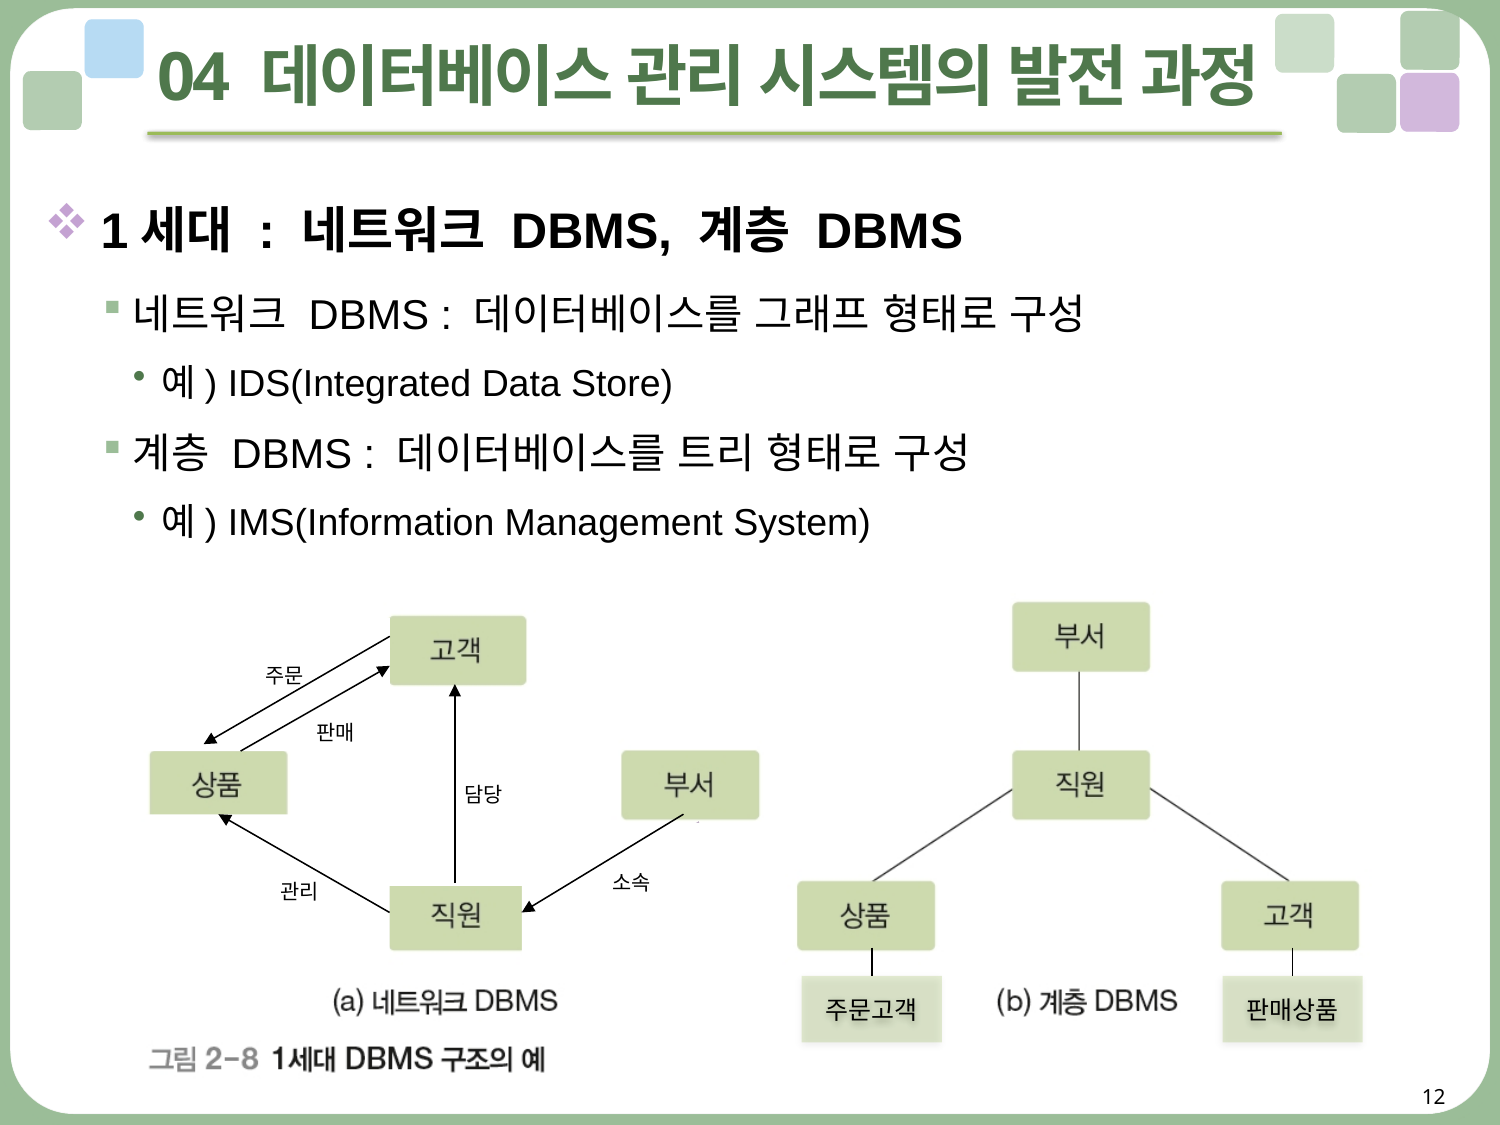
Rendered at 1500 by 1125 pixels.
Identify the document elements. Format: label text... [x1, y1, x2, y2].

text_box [145, 617, 1363, 1043]
title 04 데이터베이스 관리 시스템의 발전 과정 [142, 25, 1459, 123]
list 1세대 : 네트워크 DBMS, 계층 DBMS 네트워크 DBMS : 데이터베이스를 그래프 형태로 구성 예) IDS(Integrated Data Store) 계층 DBMS : 데이터베이스를 트리 형태로 구성 예) IMS(Information Management System) [29, 172, 1459, 1083]
picture [0, 0, 1500, 1125]
